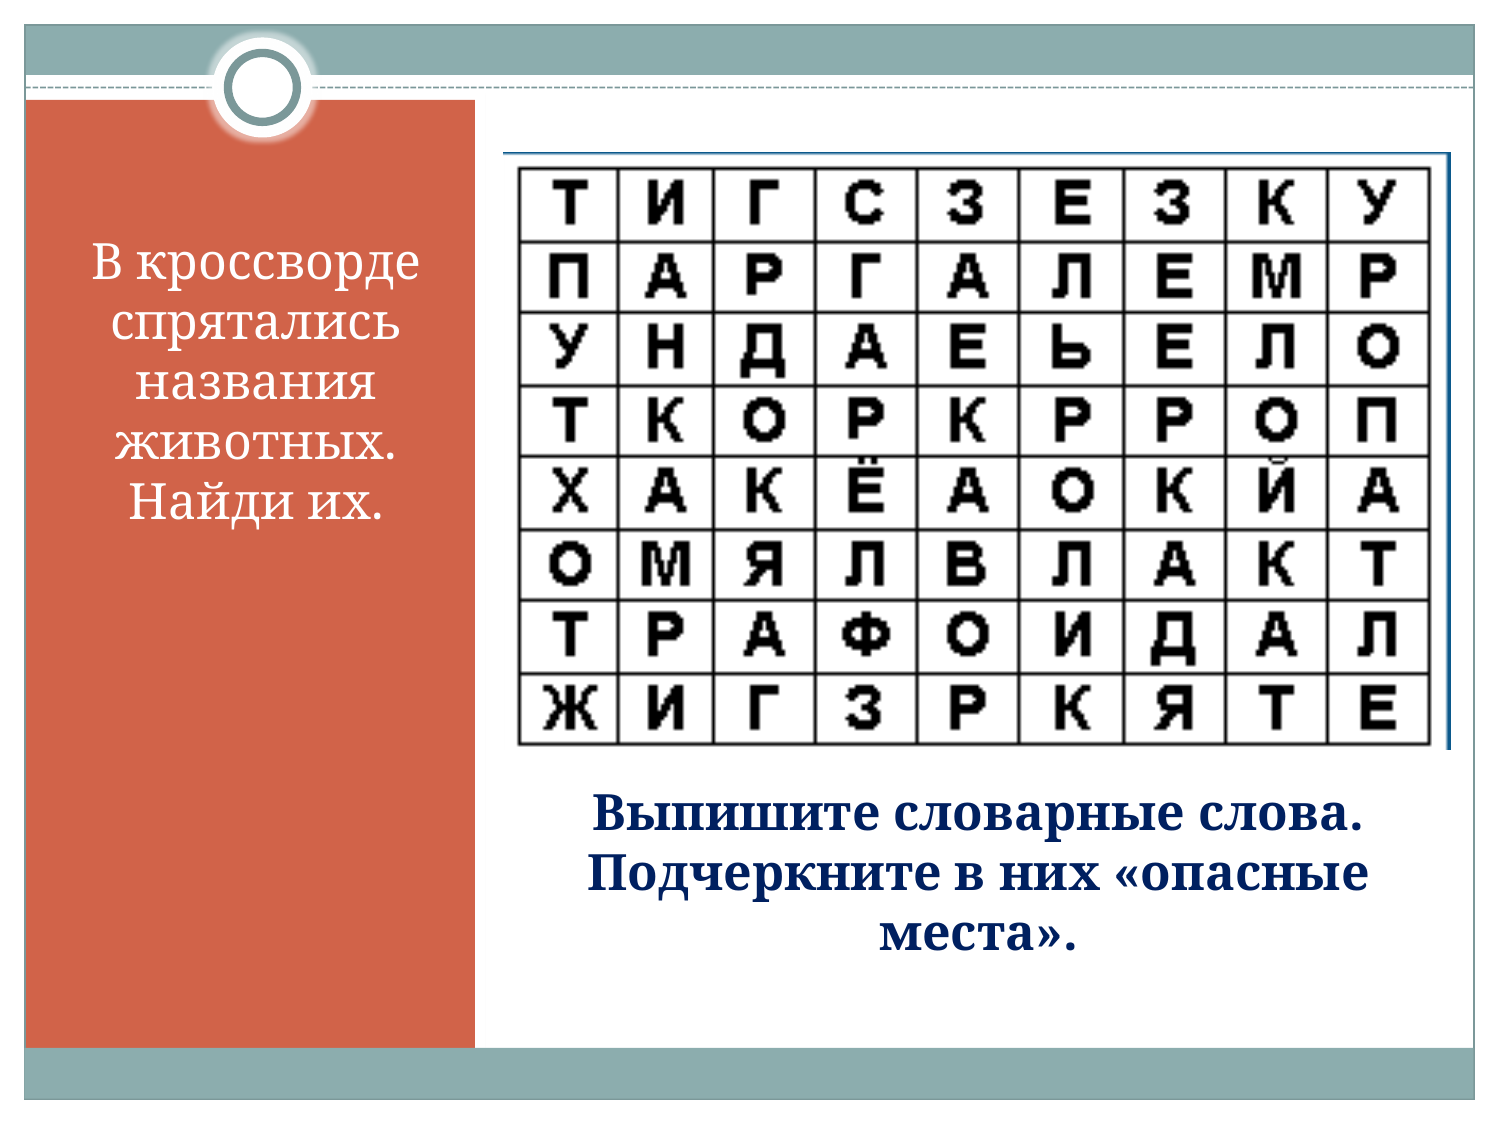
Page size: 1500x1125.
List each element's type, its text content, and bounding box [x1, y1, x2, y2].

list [503, 152, 1451, 751]
text_box Выпишите словарные слова. Подчеркните в них «опасные места». [550, 773, 1407, 969]
list В кроссворде спрятались названия животных. Найди их. [62, 222, 450, 1005]
